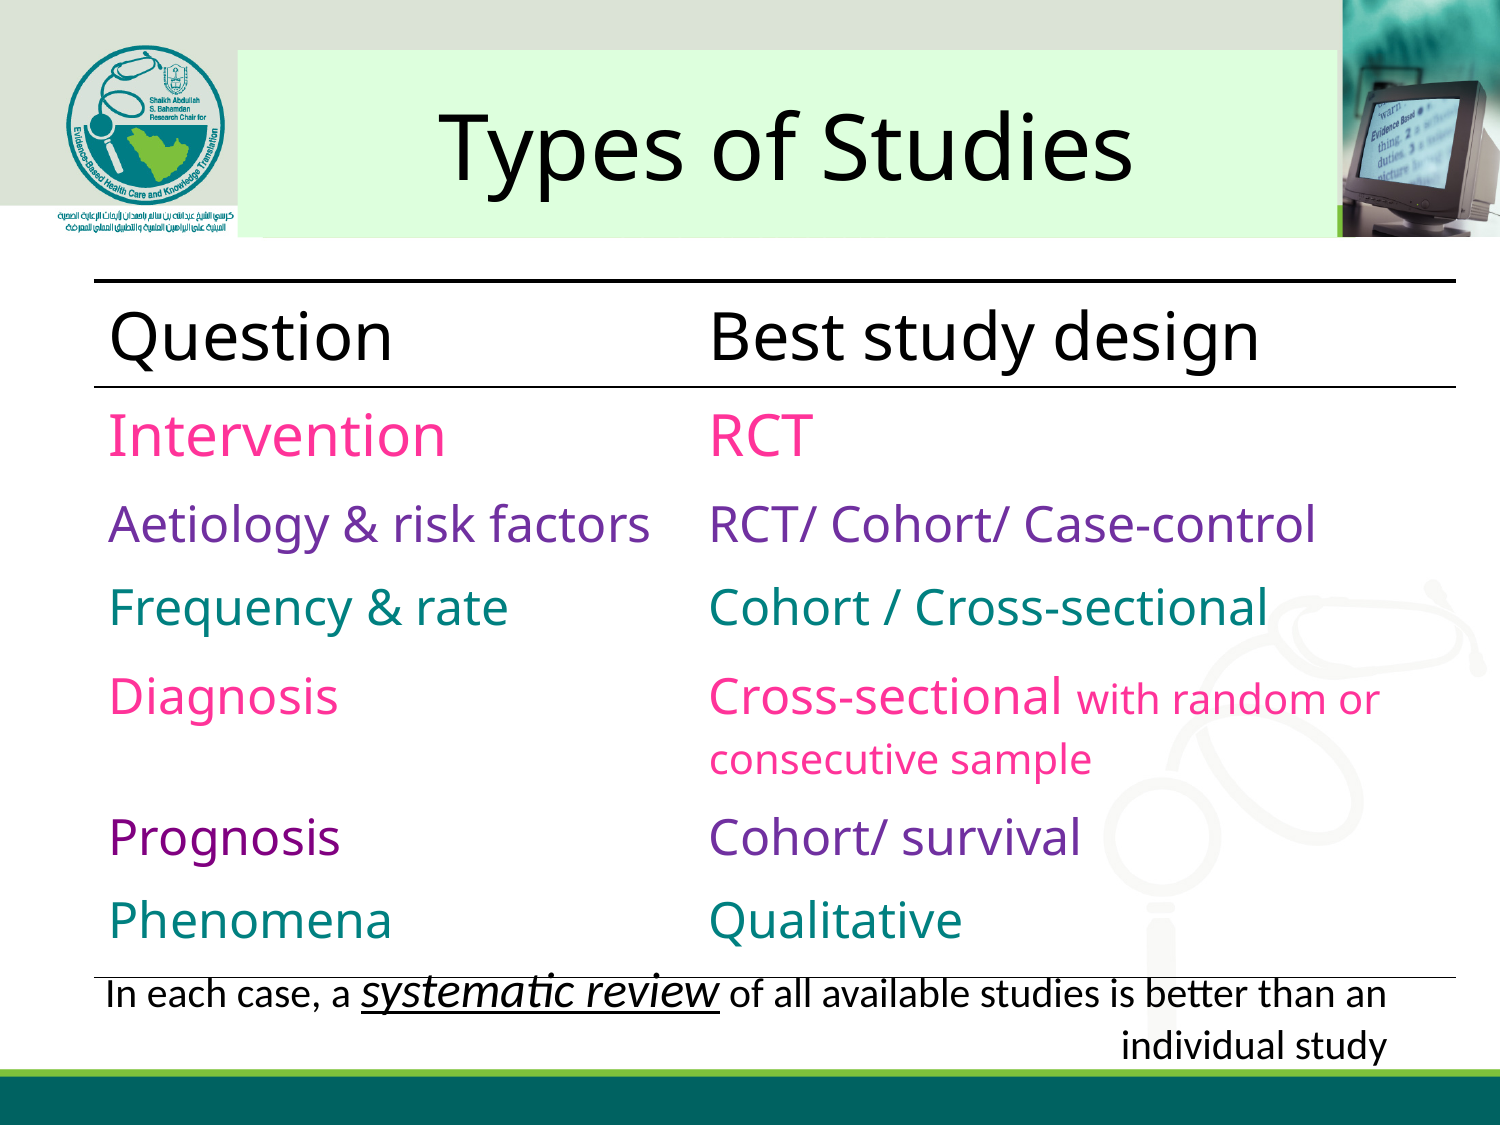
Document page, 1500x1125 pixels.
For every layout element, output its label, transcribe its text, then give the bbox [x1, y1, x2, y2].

text_box In each case, a systematic review of all available studies is better than an individual study [62, 950, 1403, 1075]
table_cell Cohort / Cross-sectional [694, 565, 1456, 654]
table_cell RCT/ Cohort/ Case-control [694, 481, 1456, 565]
table_cell Intervention [94, 388, 694, 481]
table_header Best study design [694, 283, 1456, 386]
table_cell Phenomena [94, 877, 694, 950]
table_cell Cross-sectional with random or consecutive sample [694, 654, 1456, 794]
table_cell Prognosis [94, 794, 694, 877]
table_cell Qualitative [694, 877, 1456, 977]
table_cell Aetiology & risk factors [94, 481, 694, 565]
picture [0, 0, 1500, 1125]
table_header Question [94, 283, 694, 386]
table_cell Frequency & rate [94, 565, 694, 654]
table_cell Cohort/ survival [694, 794, 1456, 877]
title Types of Studies [237, 49, 1338, 238]
table_cell RCT [694, 388, 1456, 481]
table_cell Diagnosis [94, 654, 694, 794]
